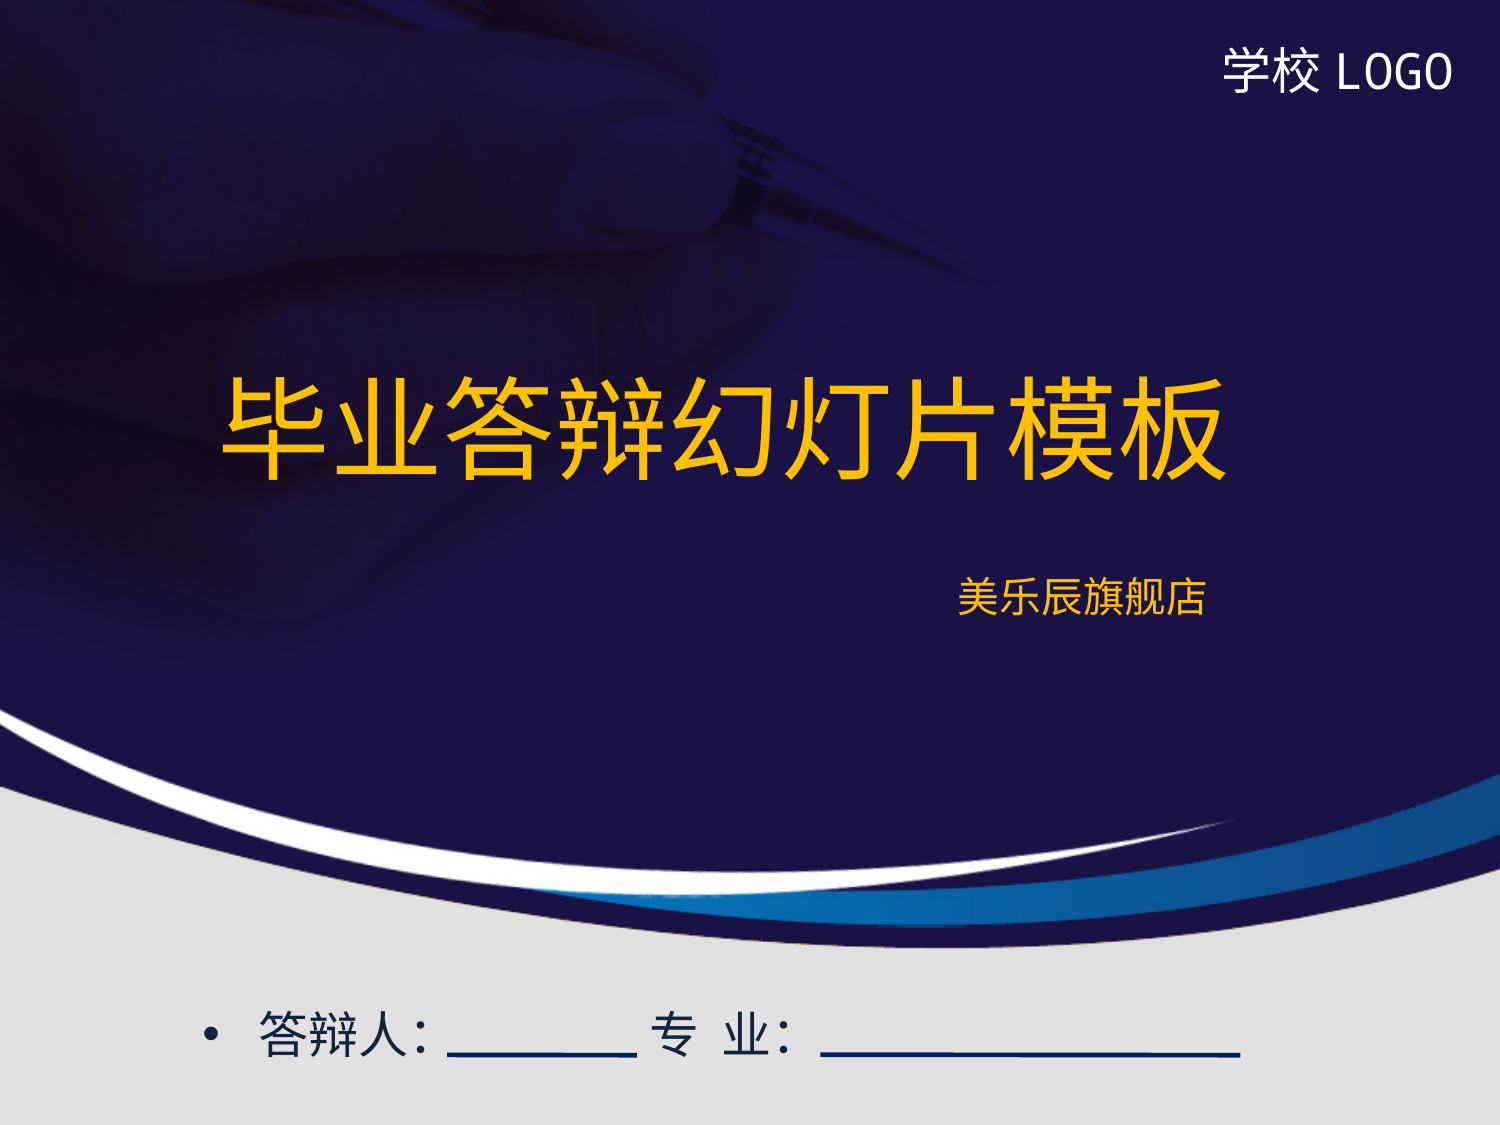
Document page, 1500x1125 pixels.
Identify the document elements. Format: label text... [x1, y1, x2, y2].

text_box 答辩人： 专 业： [187, 996, 1254, 1087]
text_box 学校LOGO [1189, 1, 1486, 138]
text_box 毕业答辩幻灯片模板 [202, 338, 1358, 502]
picture [0, 0, 1500, 1125]
text_box 美乐辰旗舰店 [943, 558, 1336, 629]
